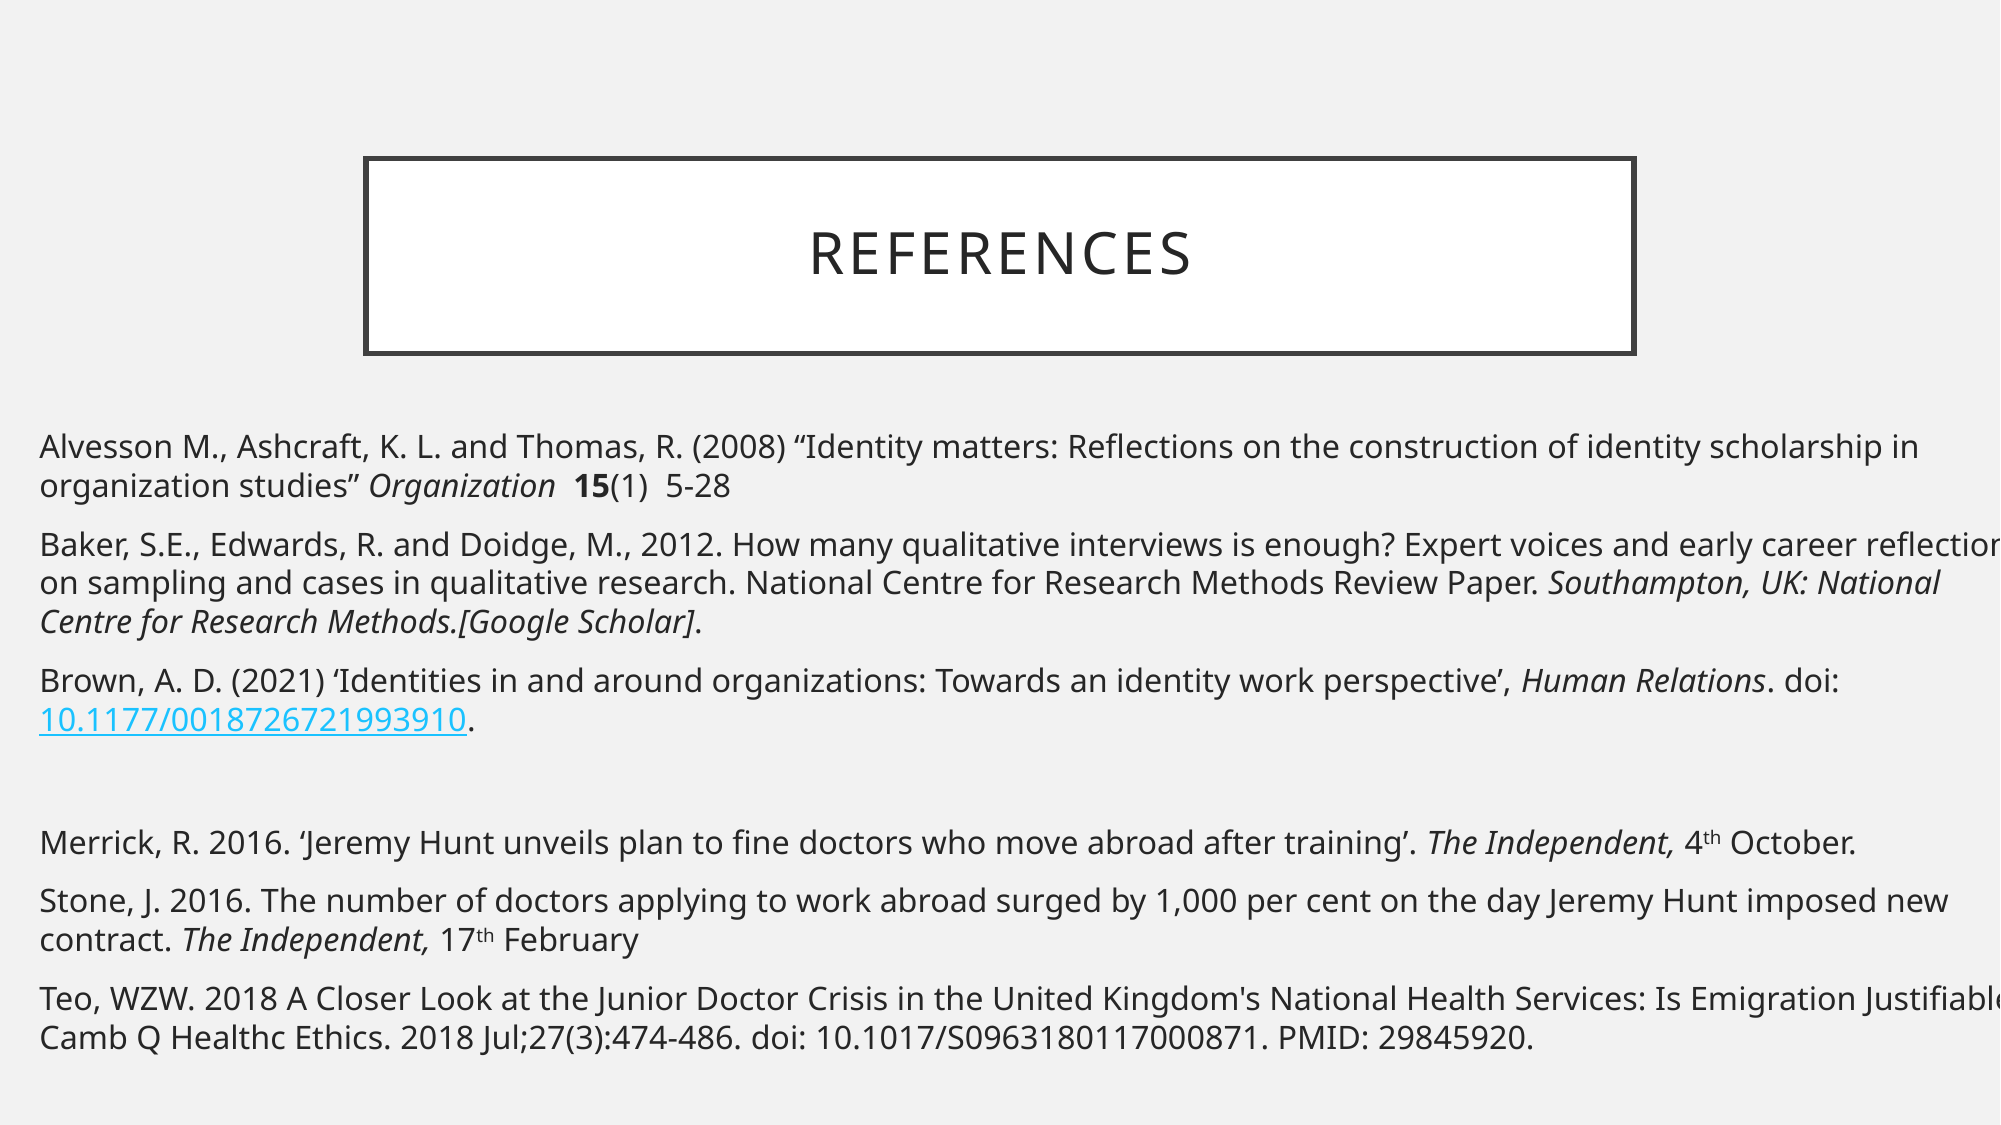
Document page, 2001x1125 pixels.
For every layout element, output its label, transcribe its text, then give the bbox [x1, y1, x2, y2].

list Alvesson M., Ashcraft, K. L. and Thomas, R. (2008) “Identity matters: Reflections on the construction of identity scholarship in organization studies” Organization 15(1) 5-28 Baker, S.E., Edwards, R. and Doidge, M., 2012. How many qualitative interviews is enough? Expert voices and early career reflections on sampling and cases in qualitative research. National Centre for Research Methods Review Paper. Southampton, UK: National Centre for Research Methods.[Google Scholar]. Brown, A. D. (2021) ‘Identities in and around organizations: Towards an identity work perspective’, Human Relations. doi: 10.1177/0018726721993910. Merrick, R. 2016. ‘Jeremy Hunt unveils plan to fine doctors who move abroad after training’. The Independent, 4th October. Stone, J. 2016. The number of doctors applying to work abroad surged by 1,000 per cent on the day Jeremy Hunt imposed new contract. The Independent, 17th February Teo, WZW. 2018 A Closer Look at the Junior Doctor Crisis in the United Kingdom's National Health Services: Is Emigration Justifiable? Camb Q Healthc Ethics. 2018 Jul;27(3):474-486. doi: 10.1017/S0963180117000871. PMID: 29845920. Waring, J. & Currie, G., 2009. Managing Expert Knowledge: Organizational Challenges and Managerial Futures for the UK Medical Profession. Organization Studies, 30(7), pp.755–778 [24, 418, 2000, 1125]
title references [363, 156, 1637, 356]
